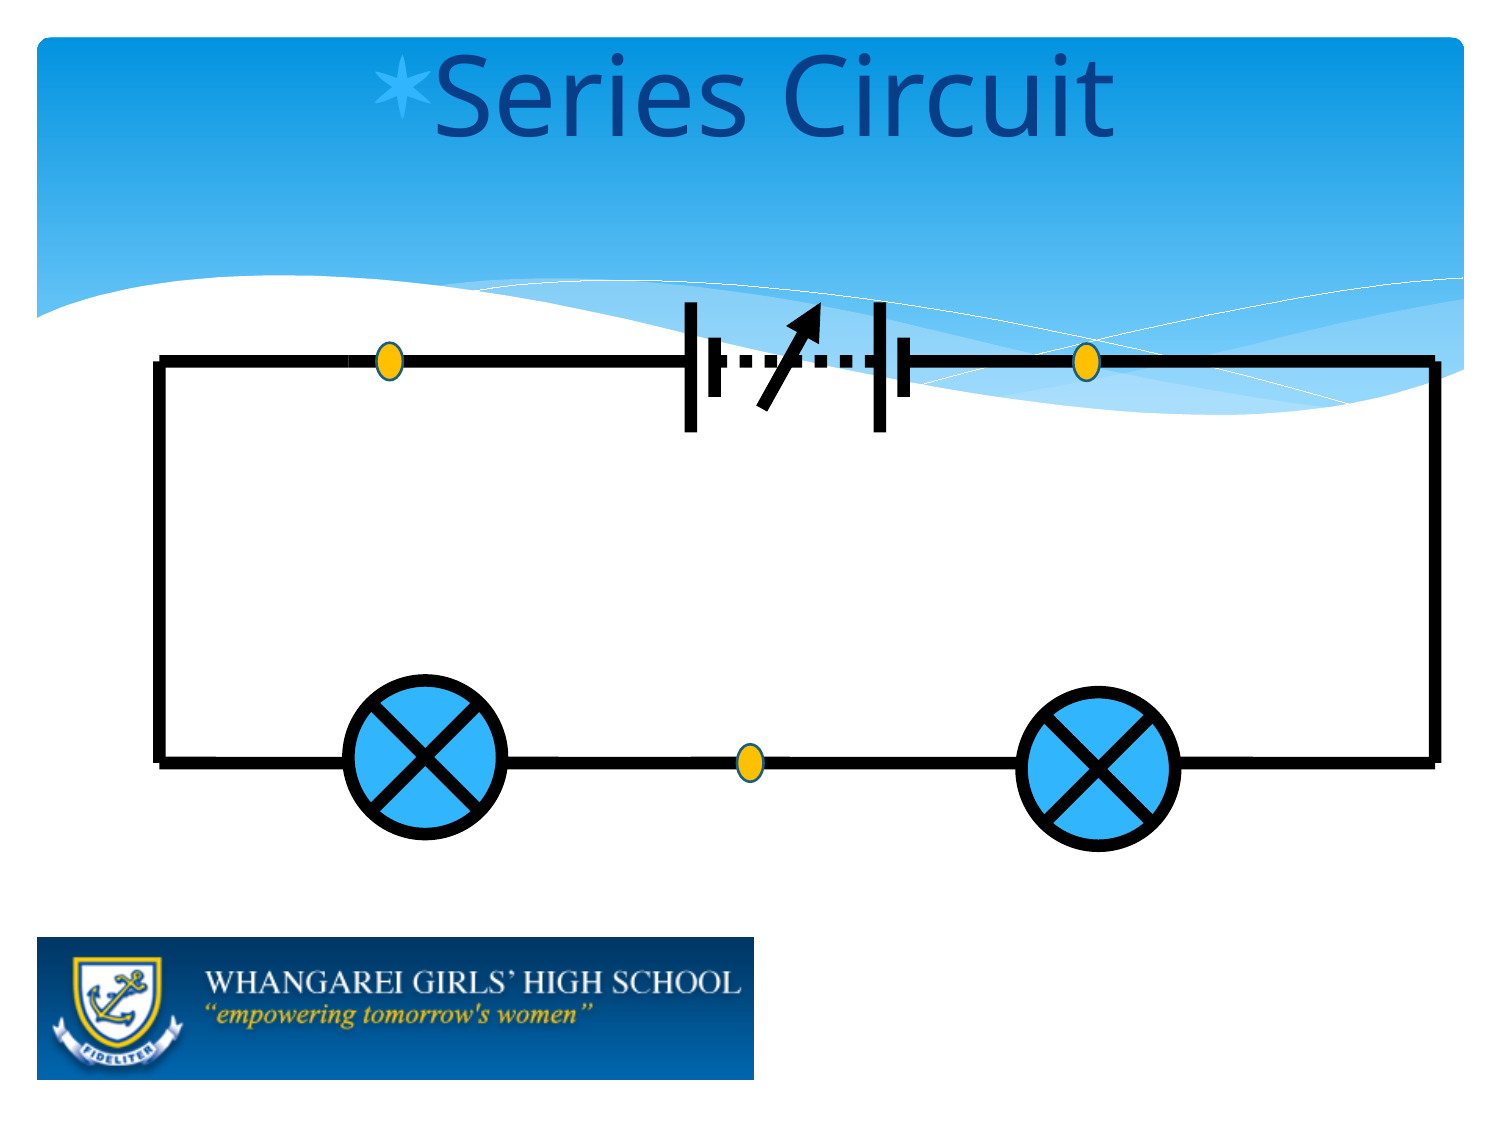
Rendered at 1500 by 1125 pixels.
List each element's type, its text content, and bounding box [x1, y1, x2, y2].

text_box [761, 302, 821, 409]
text_box [348, 680, 503, 835]
text_box [1071, 342, 1102, 383]
text_box [735, 742, 765, 784]
text_box [375, 341, 405, 382]
text_box [1021, 692, 1176, 846]
list Series Circuit [360, 42, 1459, 769]
picture [37, 937, 754, 1080]
